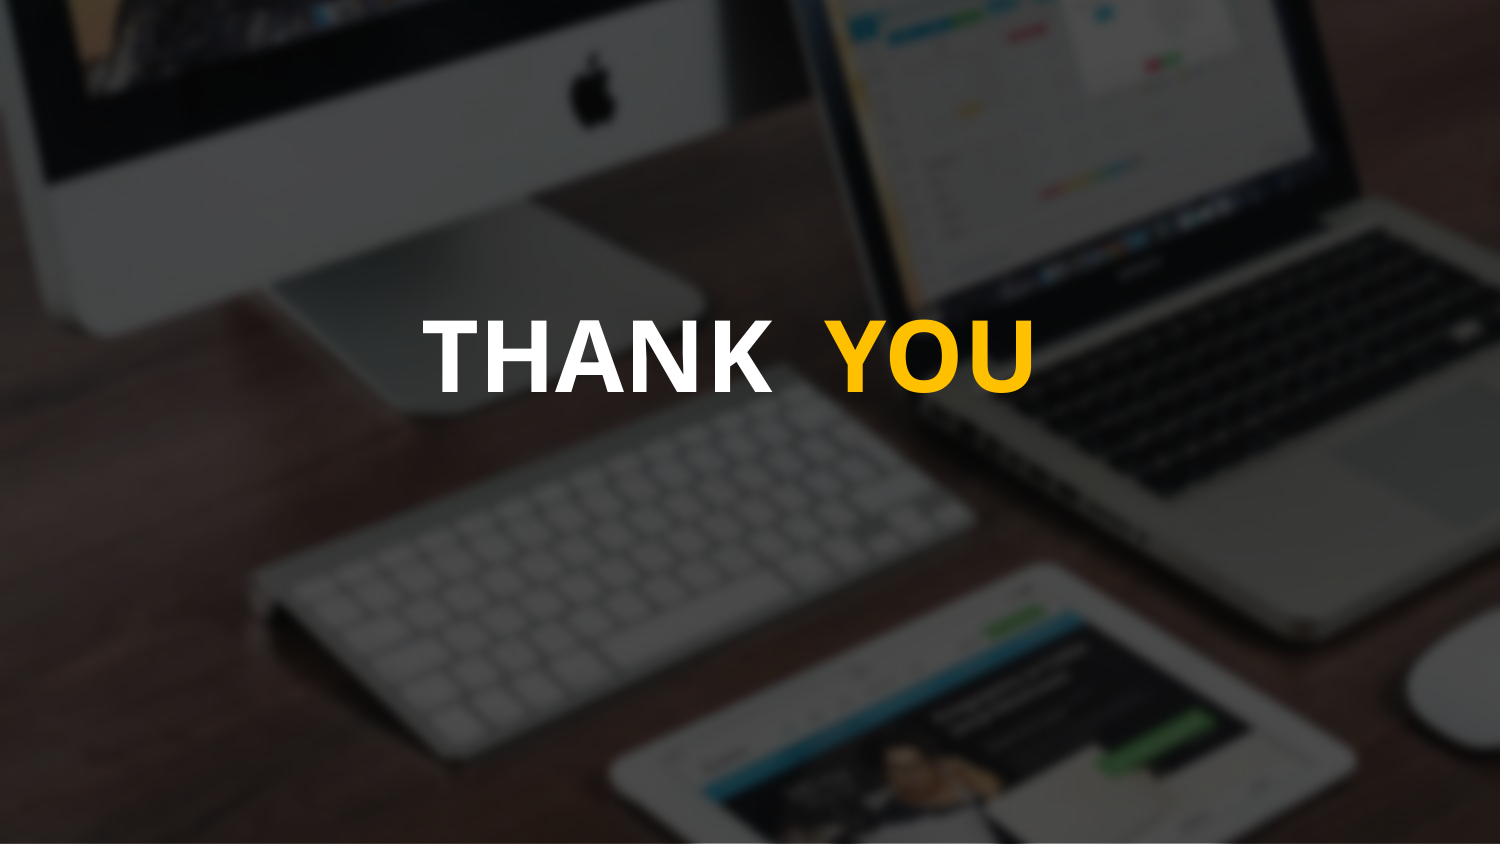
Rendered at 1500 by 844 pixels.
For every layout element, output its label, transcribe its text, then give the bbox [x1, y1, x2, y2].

picture [0, 0, 1500, 844]
text_box THANK YOU [406, 285, 1094, 421]
